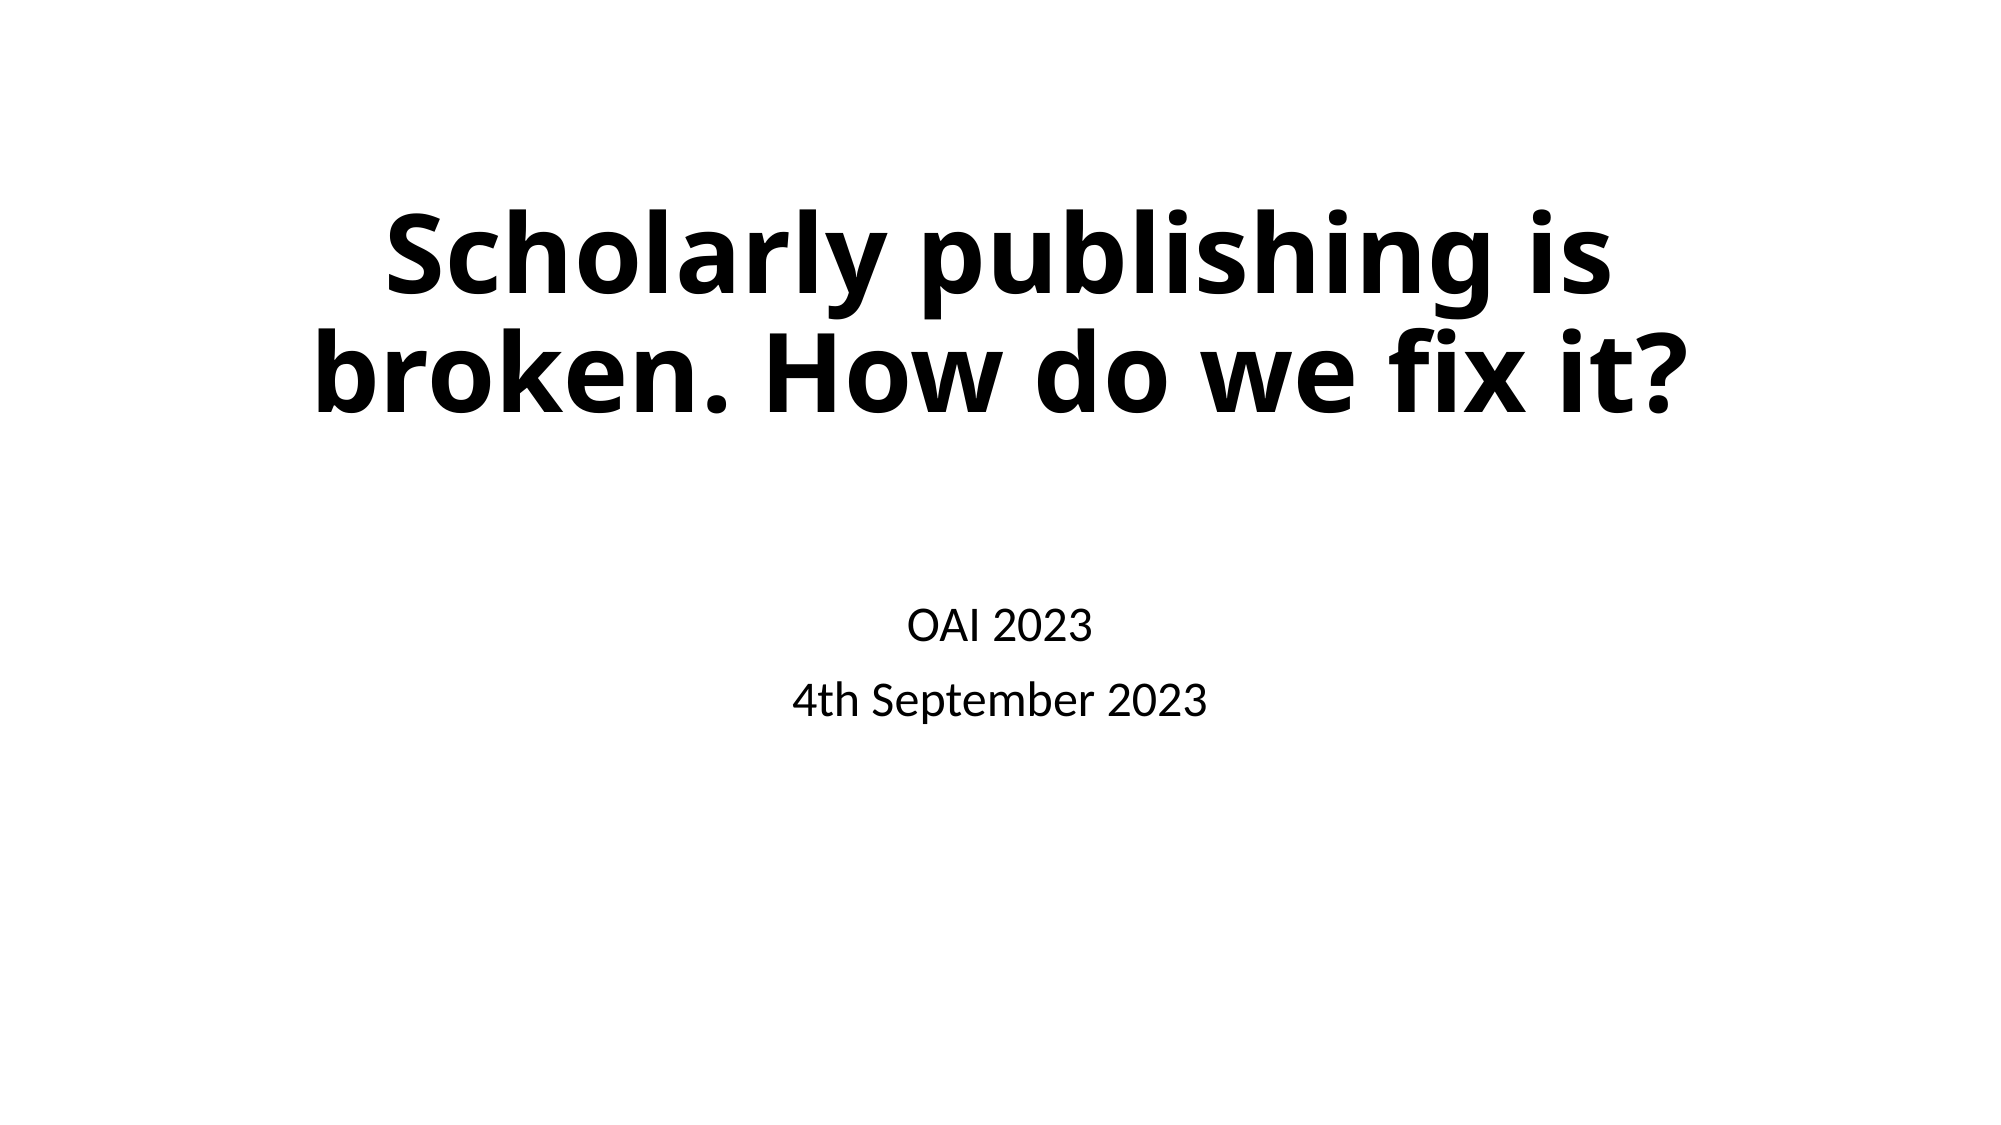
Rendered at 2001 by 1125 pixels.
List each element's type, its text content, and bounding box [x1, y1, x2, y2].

subtitle OAI 2023 4th September 2023 [249, 590, 1750, 863]
title Scholarly publishing is broken. How do we fix it? [249, 184, 1750, 576]
